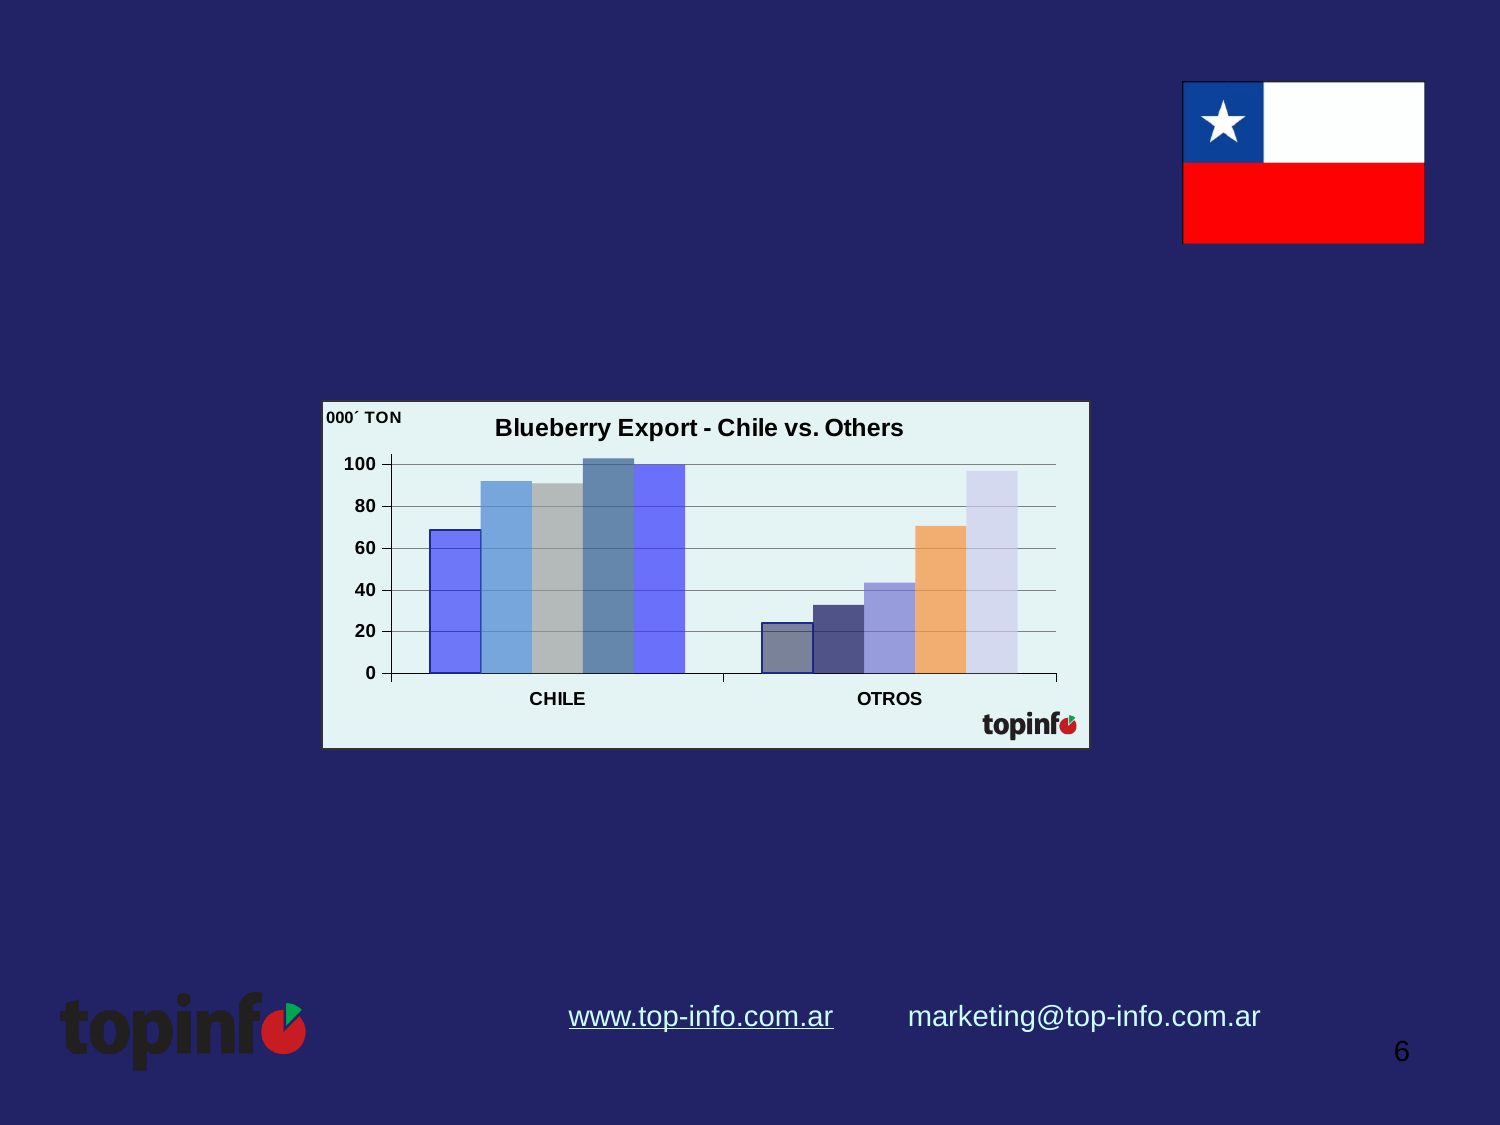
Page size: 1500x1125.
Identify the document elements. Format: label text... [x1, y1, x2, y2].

footer www.top-info.com.ar marketing@top-info.com.ar [445, 989, 1386, 1060]
picture [40, 967, 322, 1093]
slide_number 6 [1074, 1024, 1426, 1103]
picture [1182, 81, 1426, 244]
chart [321, 399, 1091, 751]
